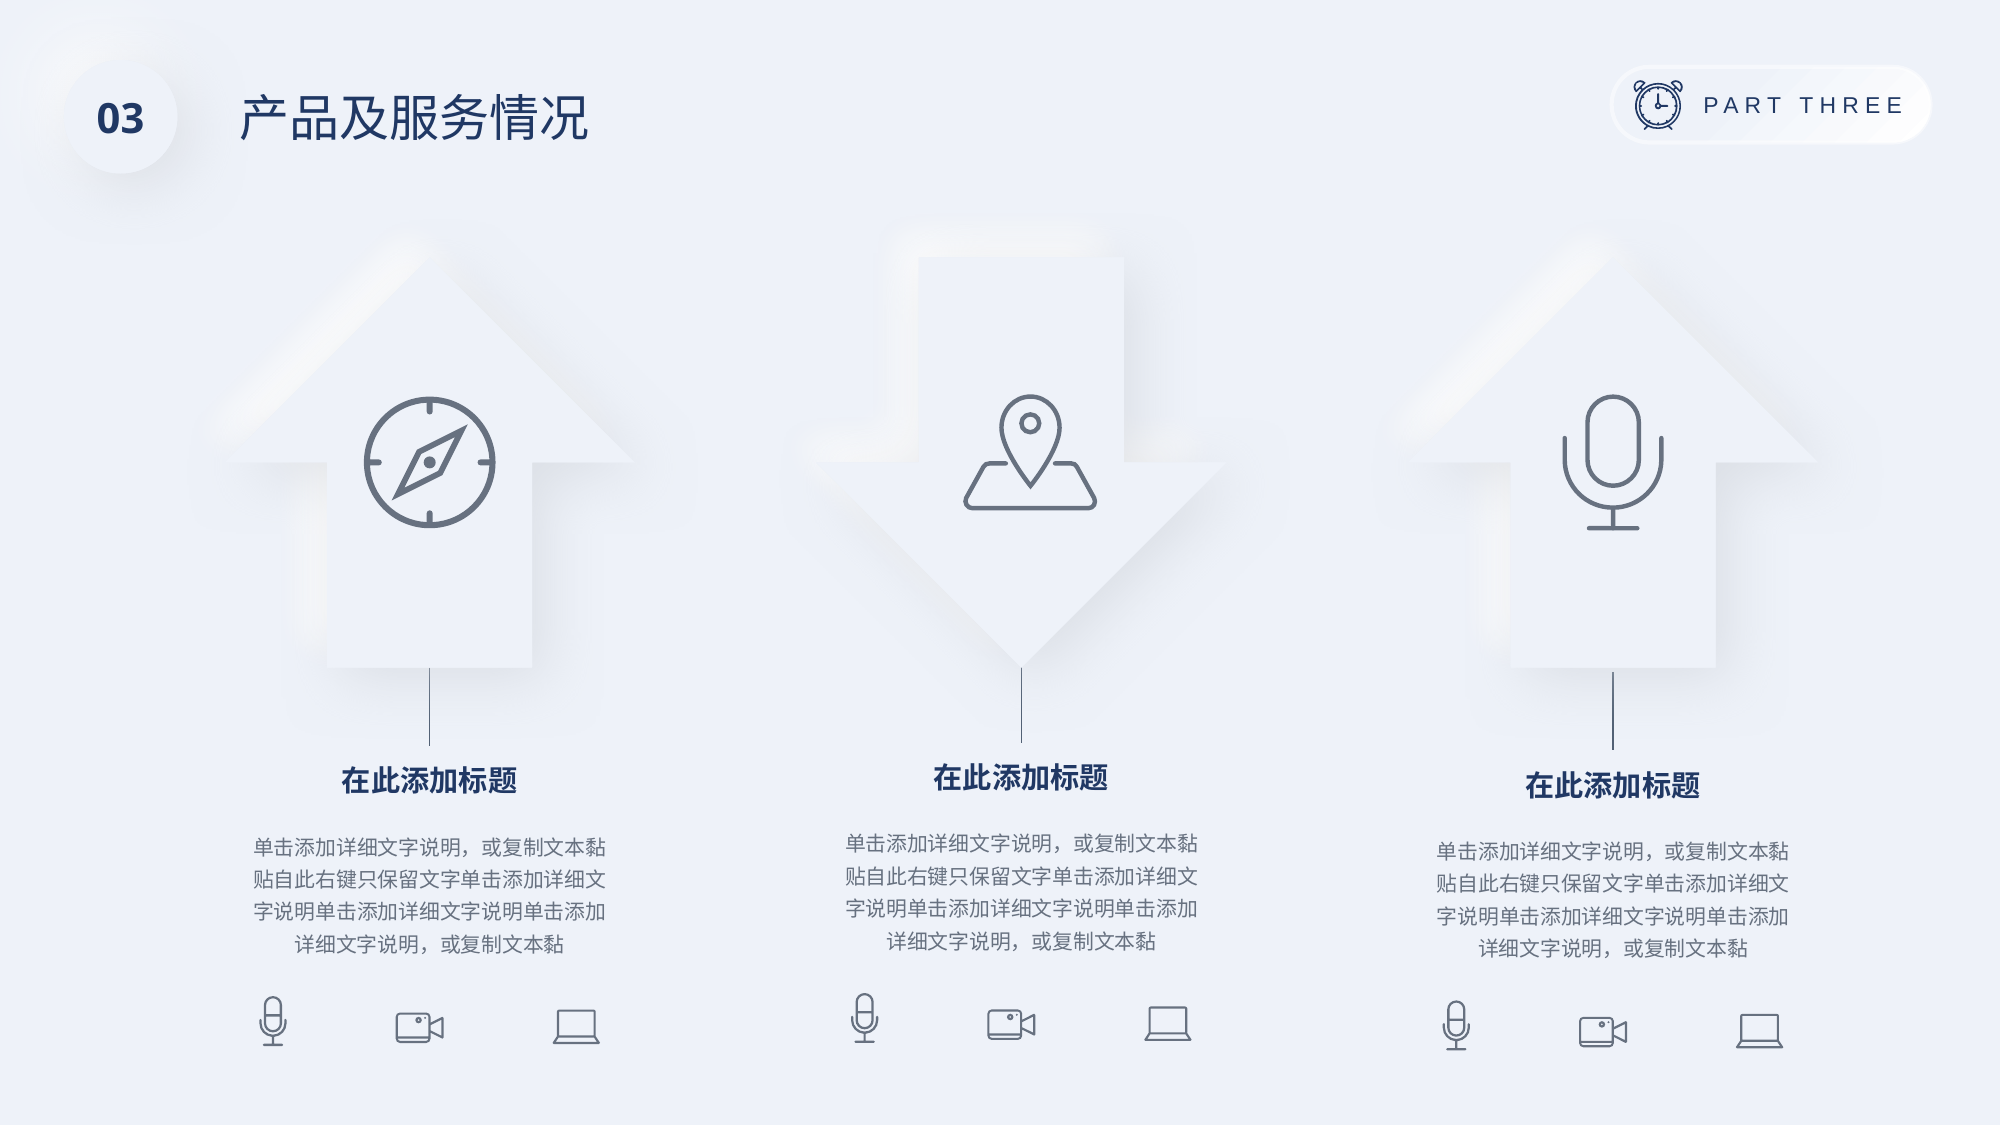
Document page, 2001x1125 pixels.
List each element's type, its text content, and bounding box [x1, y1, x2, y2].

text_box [1407, 257, 1819, 668]
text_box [1442, 1000, 1784, 1051]
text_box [224, 257, 635, 668]
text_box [243, 668, 616, 963]
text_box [259, 996, 600, 1047]
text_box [1426, 671, 1800, 967]
text_box 产品及服务情况 [224, 78, 800, 154]
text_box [816, 257, 1227, 668]
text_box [63, 60, 178, 174]
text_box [835, 668, 1208, 960]
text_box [850, 992, 1192, 1043]
